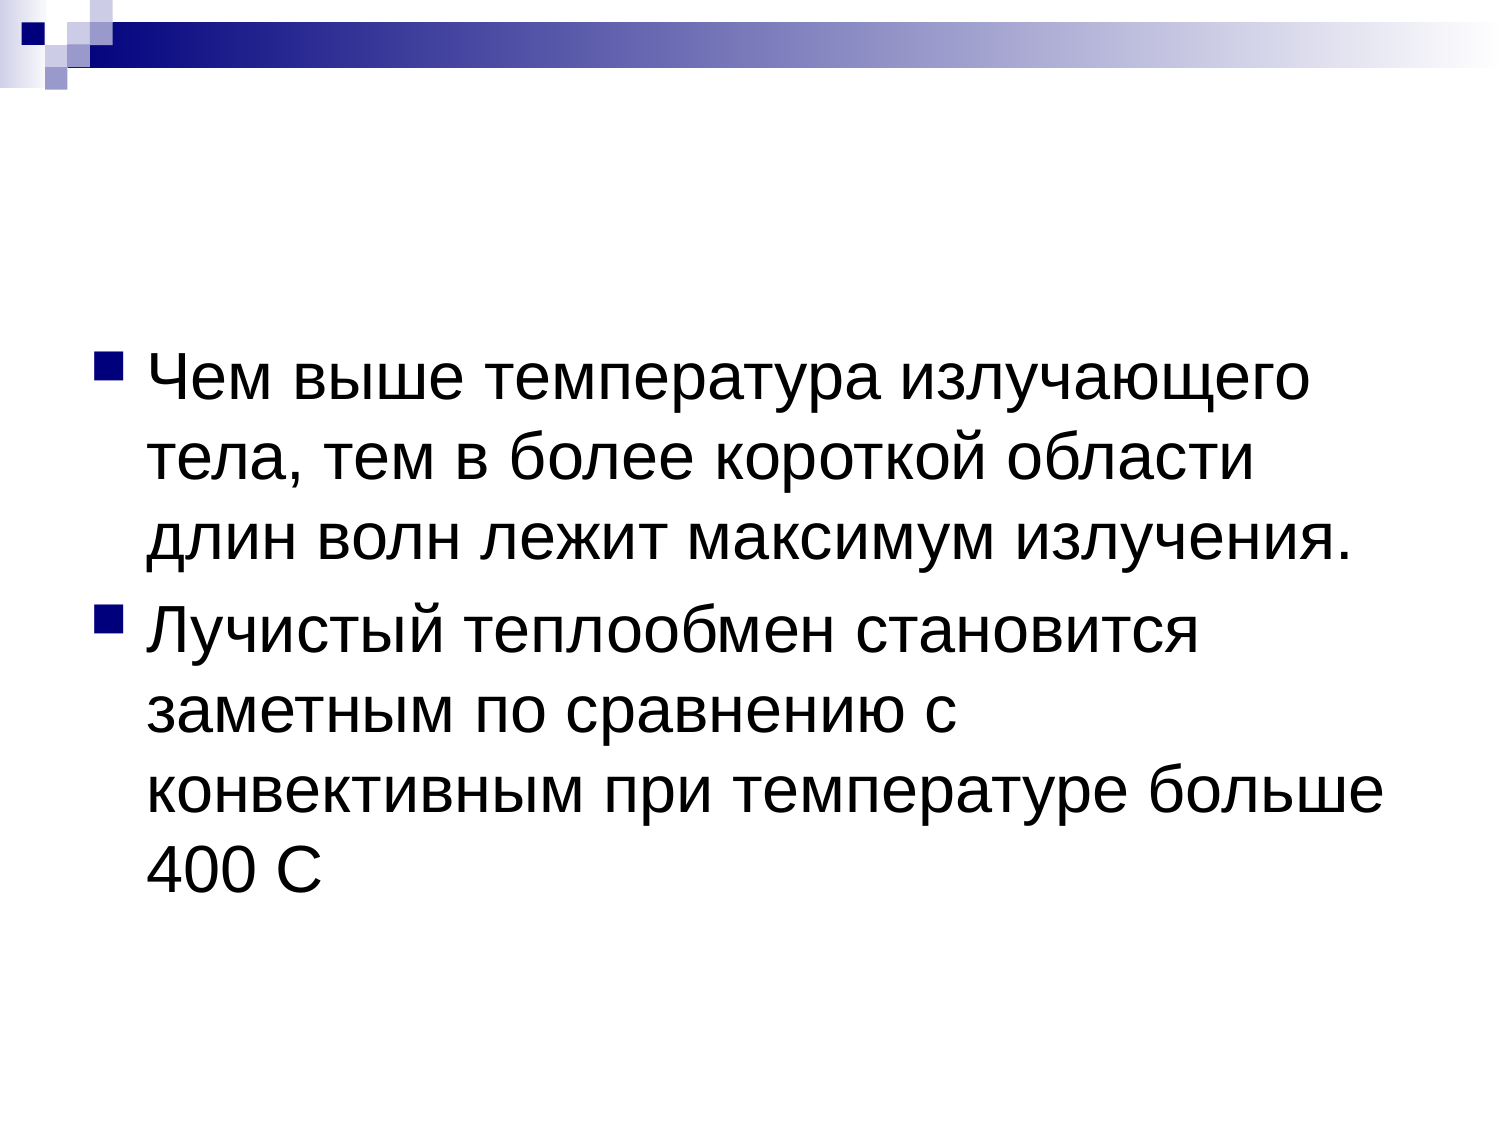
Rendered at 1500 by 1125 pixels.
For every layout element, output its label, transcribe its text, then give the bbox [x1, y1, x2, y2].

list Чем выше температура излучающего тела, тем в более короткой области длин волн лежит максимум излучения. Лучистый теплообмен становится заметным по сравнению с конвективным при температуре больше 400 С [75, 324, 1425, 963]
